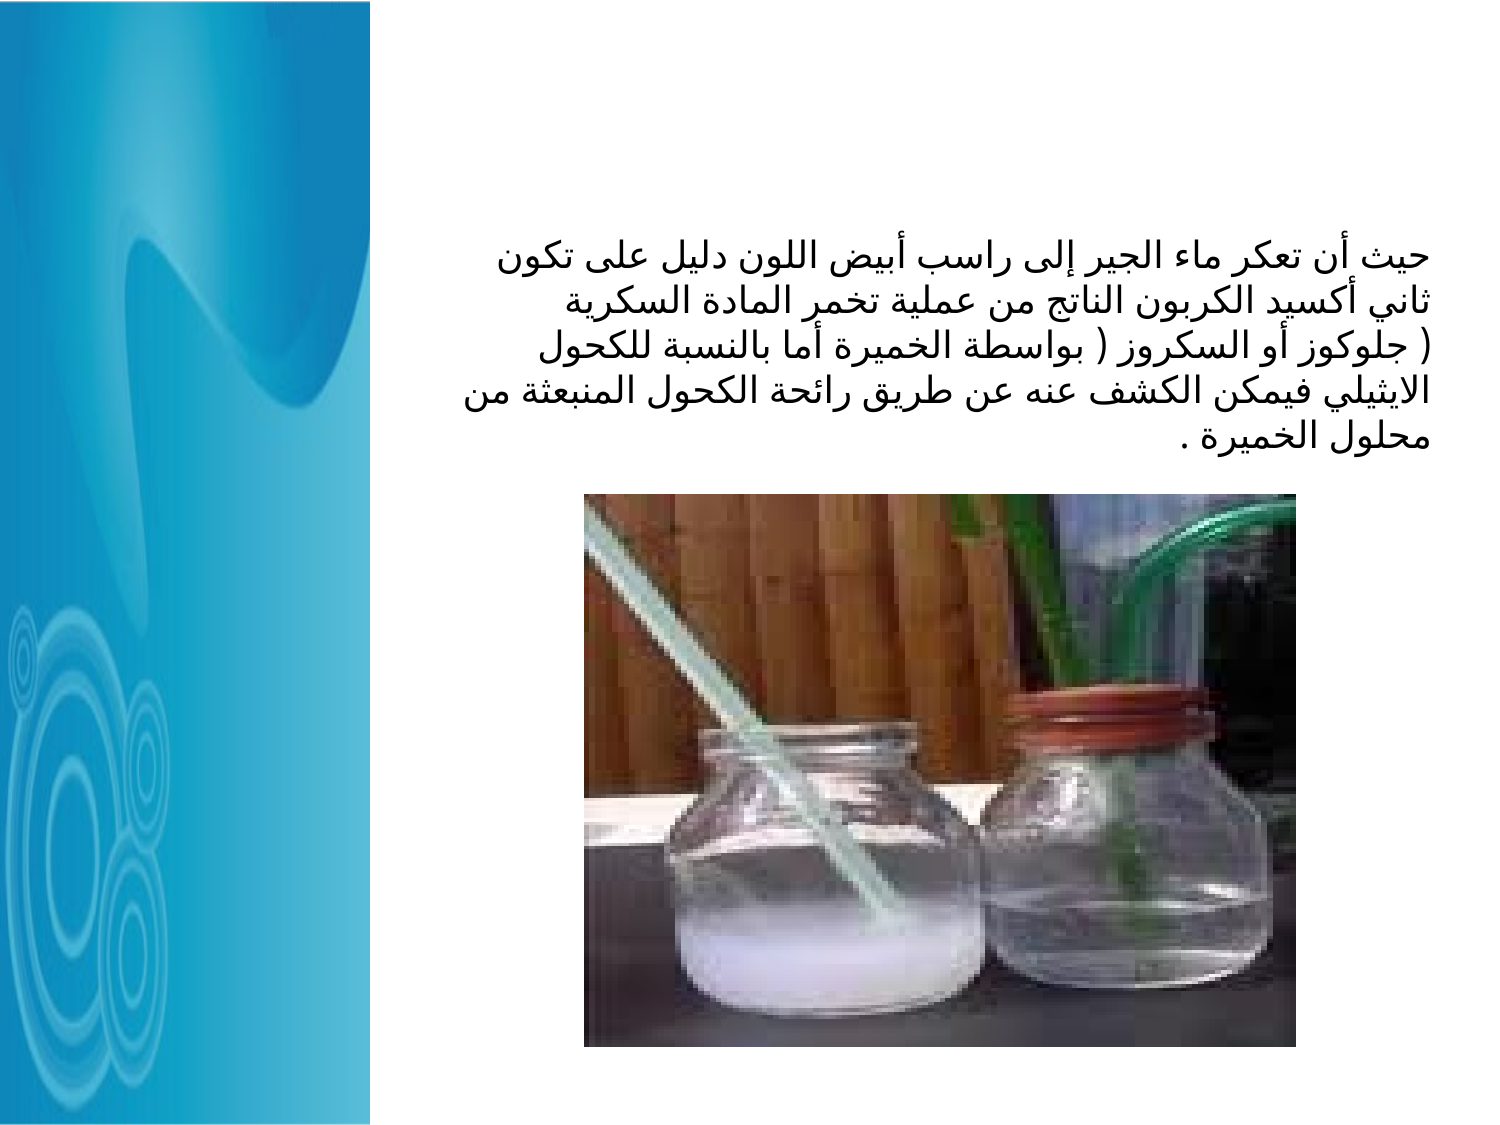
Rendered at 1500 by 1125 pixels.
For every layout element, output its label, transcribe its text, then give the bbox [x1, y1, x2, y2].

text_box حيث أن تعكر ماء الجير إلى راسب أبيض اللون دليل على تكون ثاني أكسيد الكربون الناتج من عملية تخمر المادة السكرية ( جلوكوز أو السكروز ( بواسطة الخميرة أما بالنسبة للكحول الايثيلي فيمكن الكشف عنه عن طريق رائحة الكحول المنبعثة من محلول الخميرة . [410, 223, 1447, 464]
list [0, 0, 370, 1125]
picture [584, 494, 1296, 1047]
